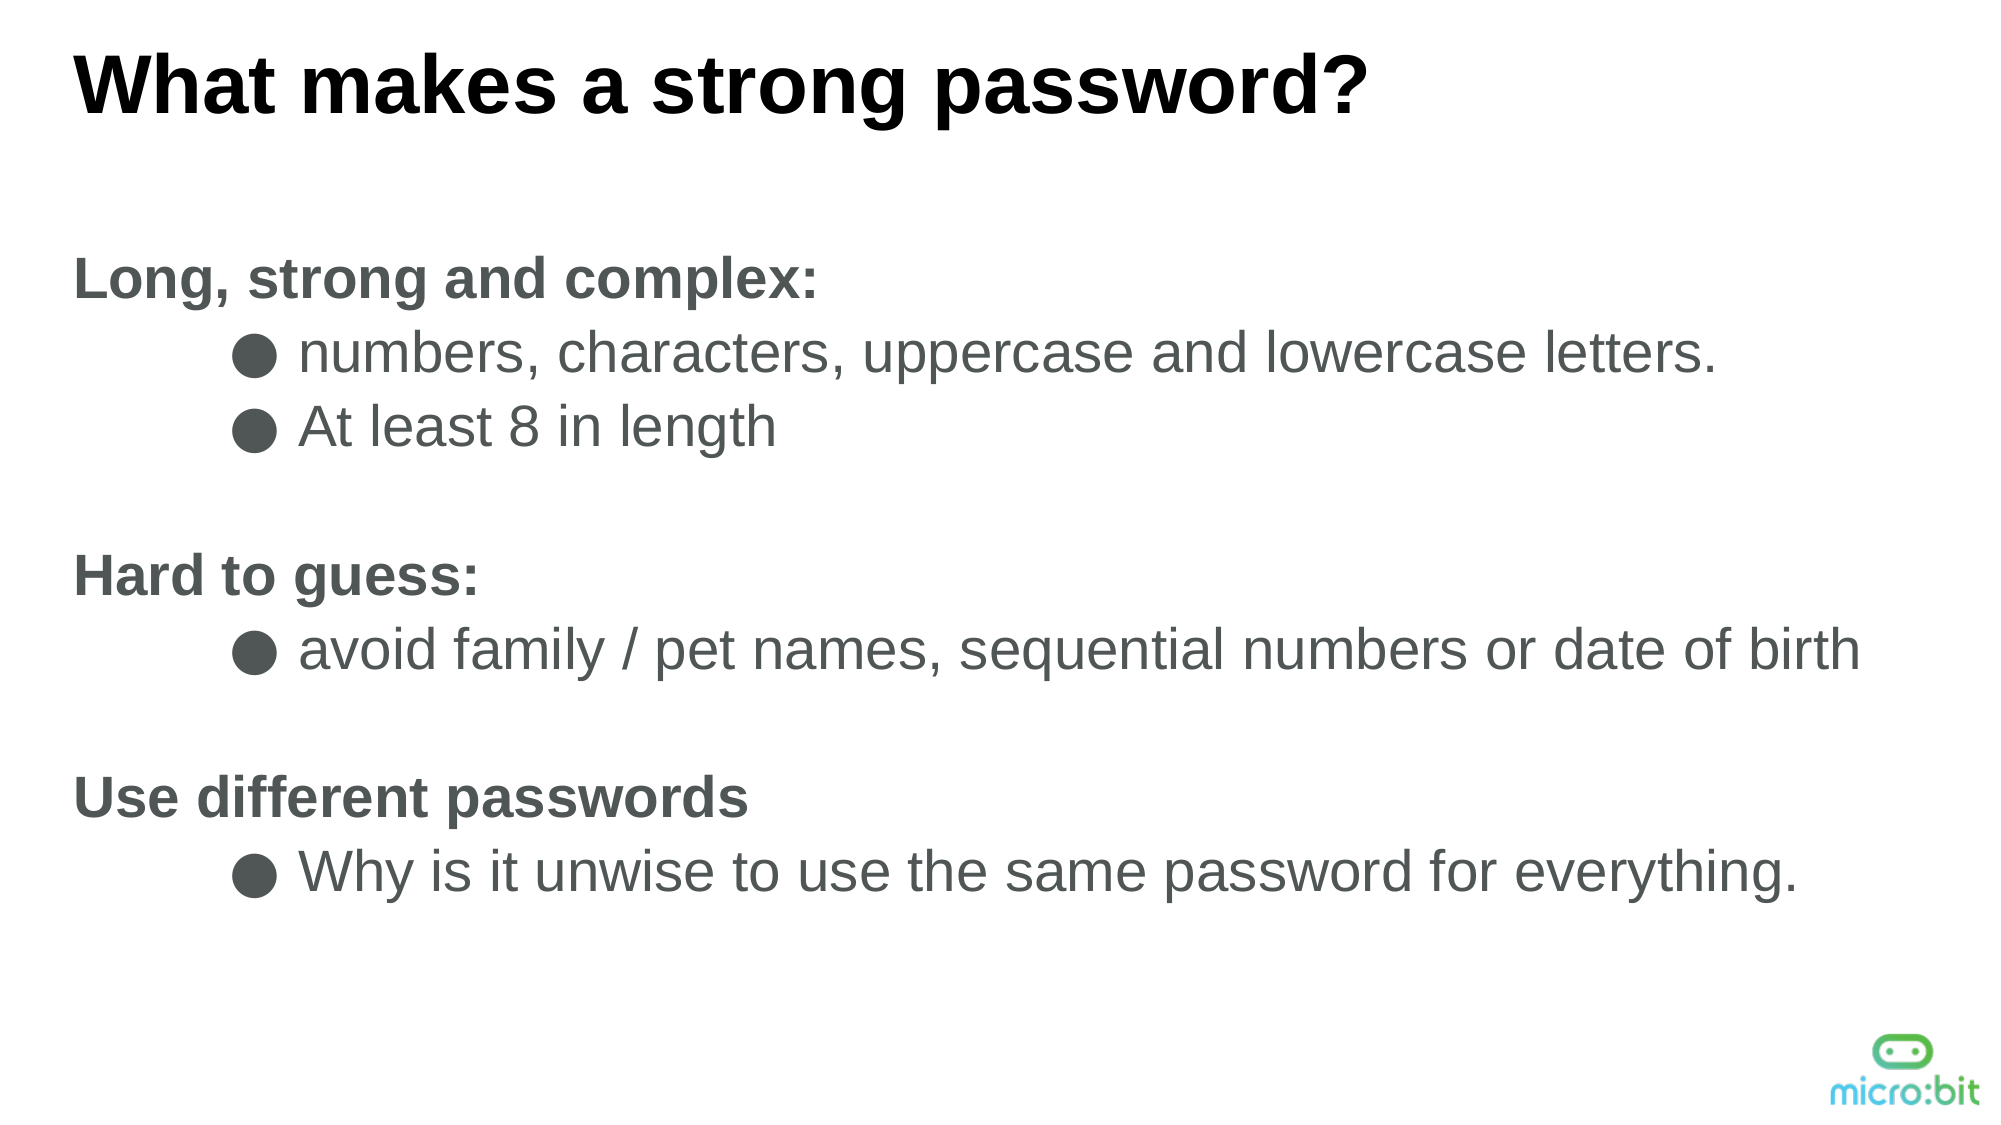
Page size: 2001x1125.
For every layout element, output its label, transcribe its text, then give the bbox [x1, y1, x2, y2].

text_box What makes a strong password? Long, strong and complex: numbers, characters, uppercase and lowercase letters. At least 8 in length Hard to guess: avoid family / pet names, sequential numbers or date of birth Use different passwords Why is it unwise to use the same password for everything. [58, 16, 1912, 840]
picture [1830, 1029, 1980, 1106]
